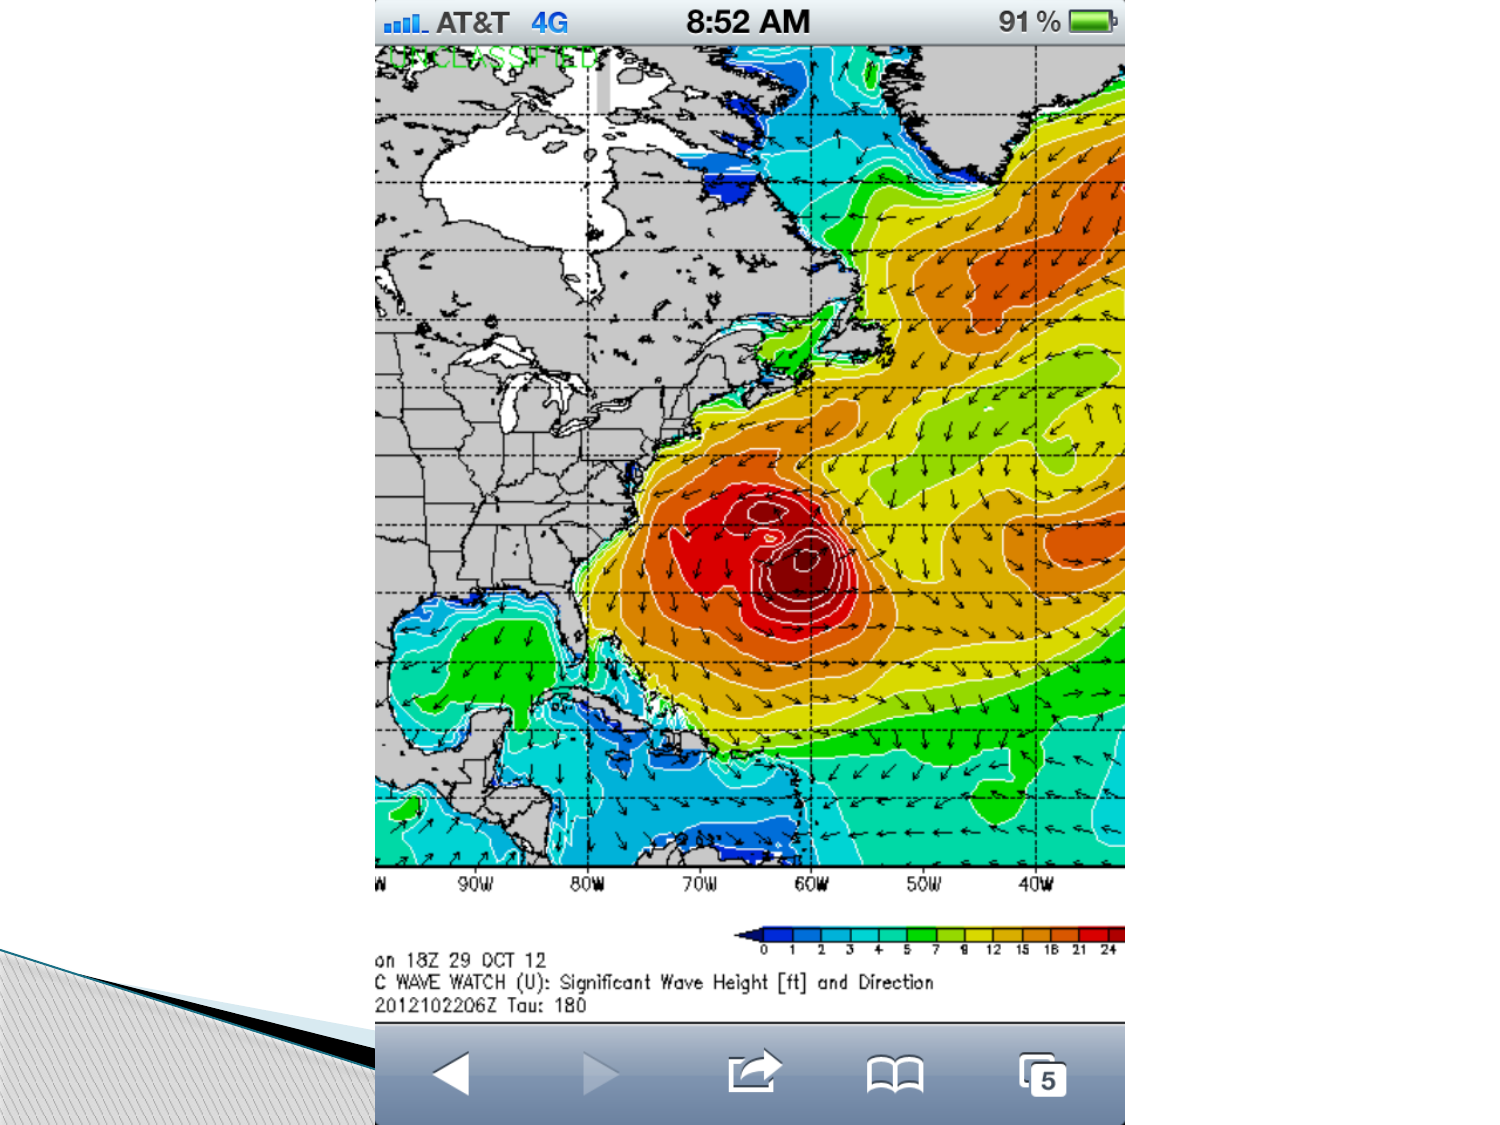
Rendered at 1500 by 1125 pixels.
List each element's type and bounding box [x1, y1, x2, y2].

picture [374, 0, 1126, 1125]
